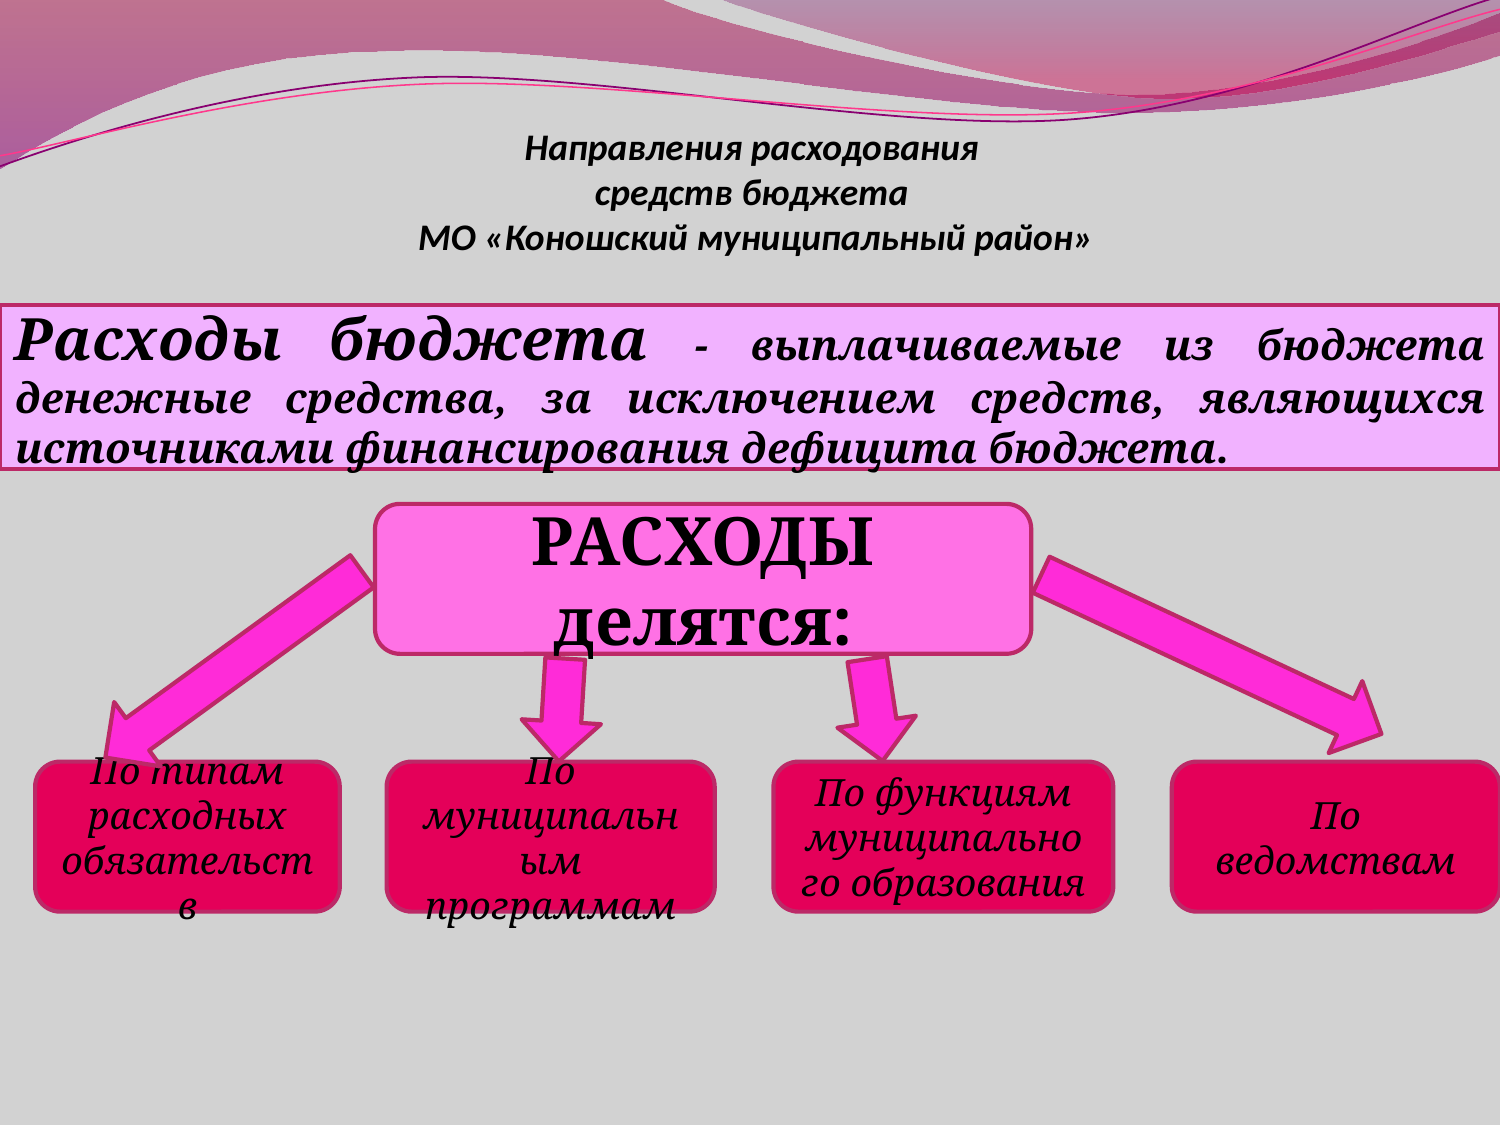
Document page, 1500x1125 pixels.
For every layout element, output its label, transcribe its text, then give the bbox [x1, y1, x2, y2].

text_box [519, 655, 603, 764]
text_box По функциям муниципального образования [771, 759, 1116, 914]
text_box Расходы бюджета - выплачиваемые из бюджета денежные средства, за исключением средств, являющихся источниками финансирования дефицита бюджета. [0, 303, 1500, 471]
text_box [103, 553, 376, 769]
text_box [835, 654, 918, 764]
title Направления расходования средств бюджета МО «Коношский муниципальный район» [75, 115, 1438, 258]
text_box [1030, 554, 1384, 756]
text_box РАСХОДЫ делятся: [372, 501, 1034, 656]
text_box По муниципальным программам [384, 759, 717, 914]
text_box По типам расходных обязательств [33, 759, 342, 914]
text_box По ведомствам [1169, 759, 1500, 914]
